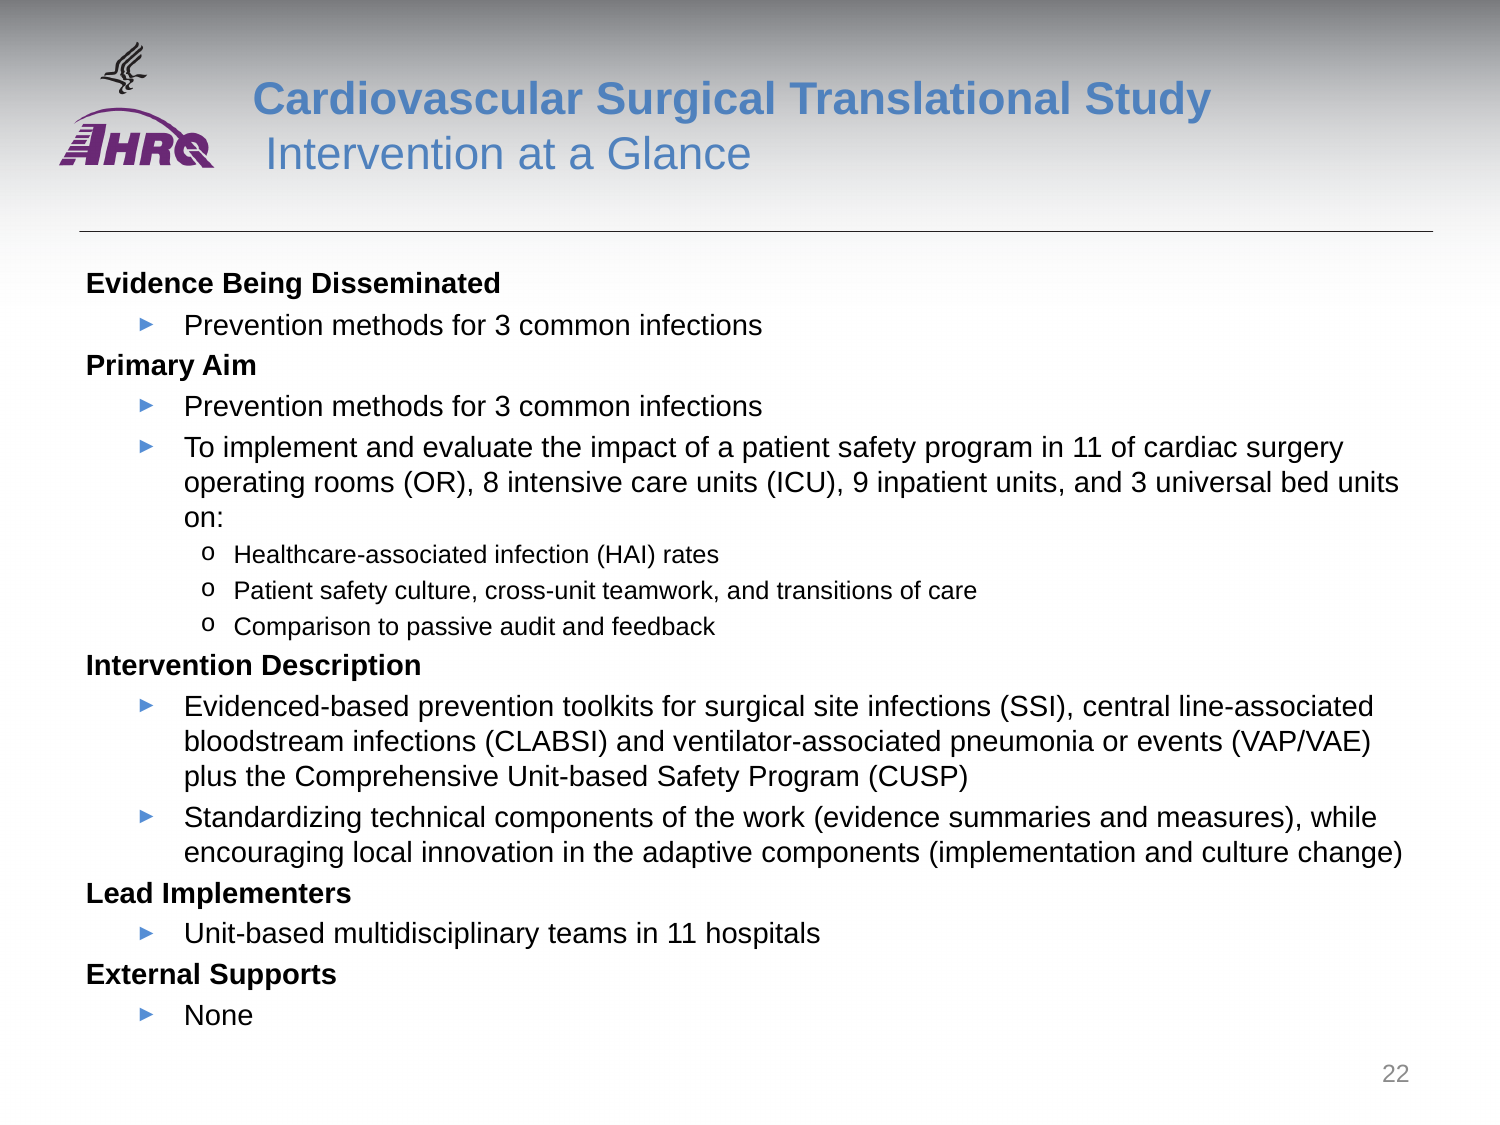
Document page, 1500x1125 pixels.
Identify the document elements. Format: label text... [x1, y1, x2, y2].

list Evidence Being Disseminated Prevention methods for 3 common infections Primary Aim Prevention methods for 3 common infections To implement and evaluate the impact of a patient safety program in 11 of cardiac surgery operating rooms (OR), 8 intensive care units (ICU), 9 inpatient units, and 3 universal bed units on: Healthcare-associated infection (HAI) rates Patient safety culture, cross-unit teamwork, and transitions of care Comparison to passive audit and feedback Intervention Description Evidenced-based prevention toolkits for surgical site infections (SSI), central line-associated bloodstream infections (CLABSI) and ventilator-associated pneumonia or events (VAP/VAE) plus the Comprehensive Unit-based Safety Program (CUSP) Standardizing technical components of the work (evidence summaries and measures), while encouraging local innovation in the adaptive components (implementation and culture change) Lead Implementers Unit-based multidisciplinary teams in 11 hospitals External Supports None [70, 222, 1425, 1076]
slide_number 22 [1074, 1042, 1425, 1103]
title Cardiovascular Surgical Translational Study Intervention at a Glance [237, 59, 1397, 188]
picture [0, 0, 1500, 1125]
